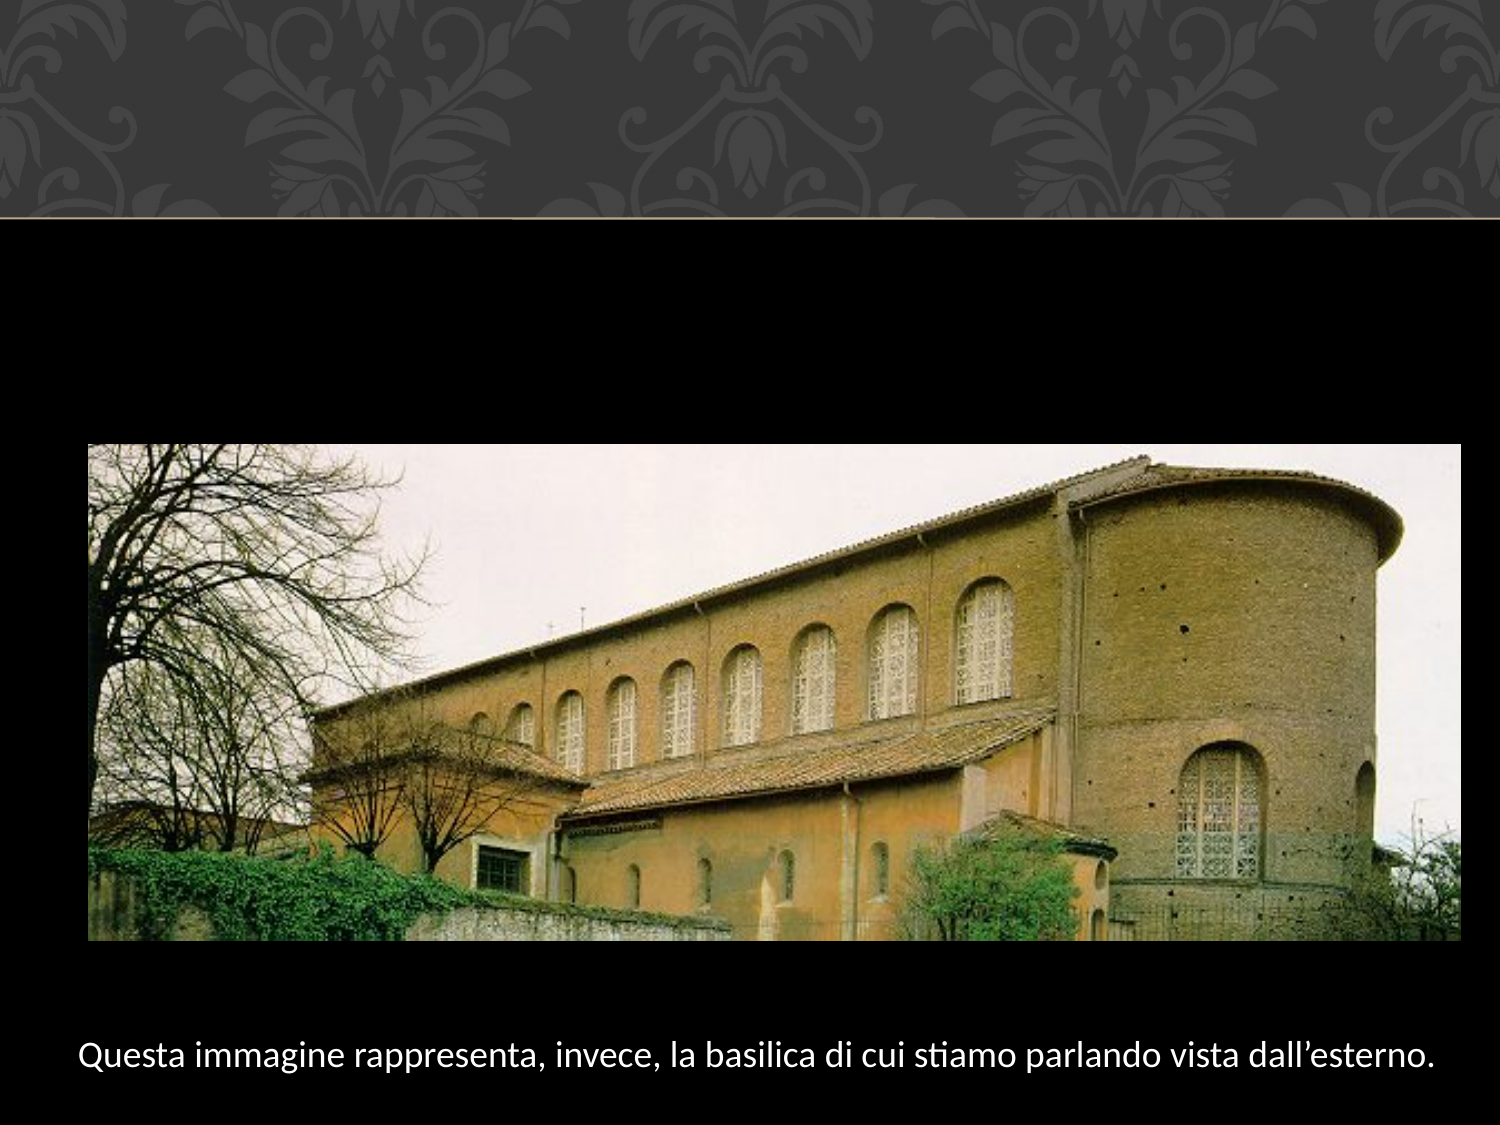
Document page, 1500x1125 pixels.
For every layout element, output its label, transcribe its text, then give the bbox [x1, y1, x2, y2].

text_box Questa immagine rappresenta, invece, la basilica di cui stiamo parlando vista dall’esterno. [63, 1023, 1464, 1083]
picture [88, 444, 1461, 941]
